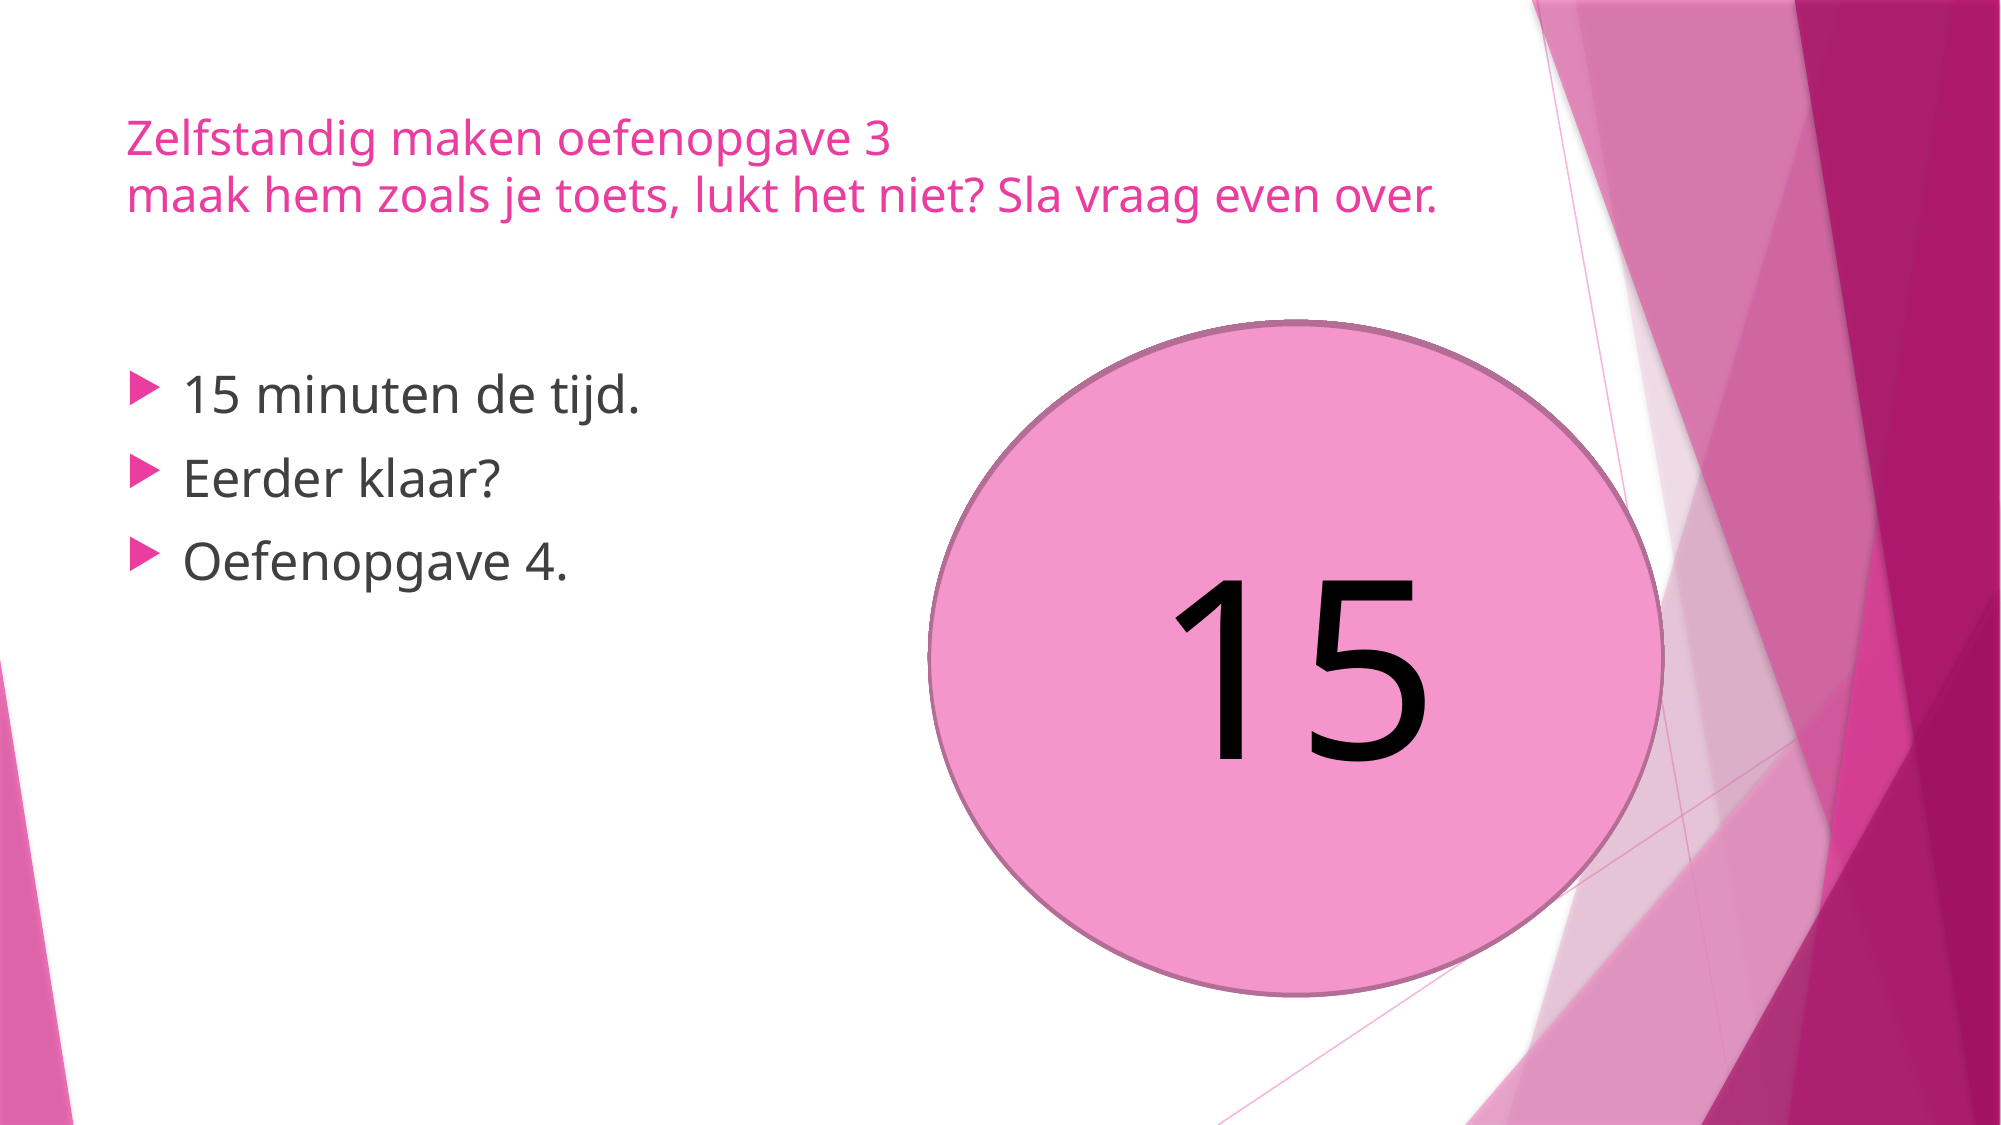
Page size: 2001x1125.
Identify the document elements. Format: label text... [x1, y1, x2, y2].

title Zelfstandig maken oefenopgave 3 maak hem zoals je toets, lukt het niet? Sla vraag even over. [111, 99, 1522, 317]
text_box 15 [927, 323, 1665, 996]
list 15 minuten de tijd. Eerder klaar? Oefenopgave 4. [111, 354, 831, 962]
